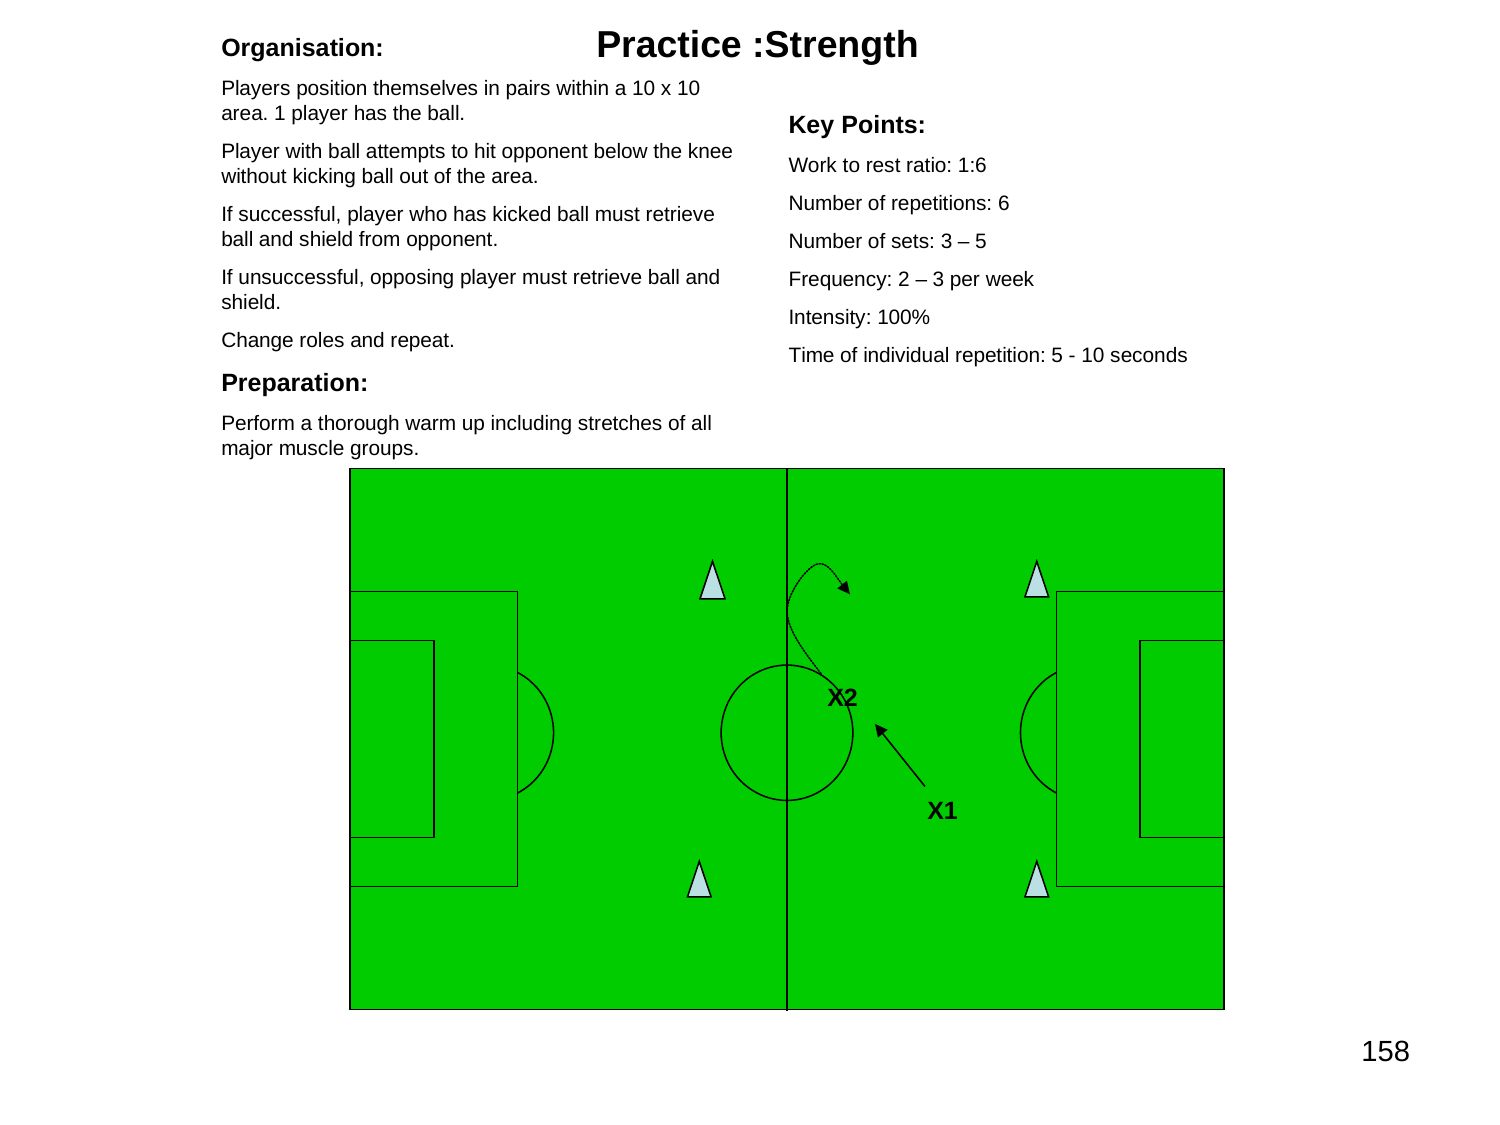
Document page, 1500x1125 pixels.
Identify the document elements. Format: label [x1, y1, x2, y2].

text_box [206, 12, 1388, 1012]
text_box [1074, 1024, 1425, 1103]
